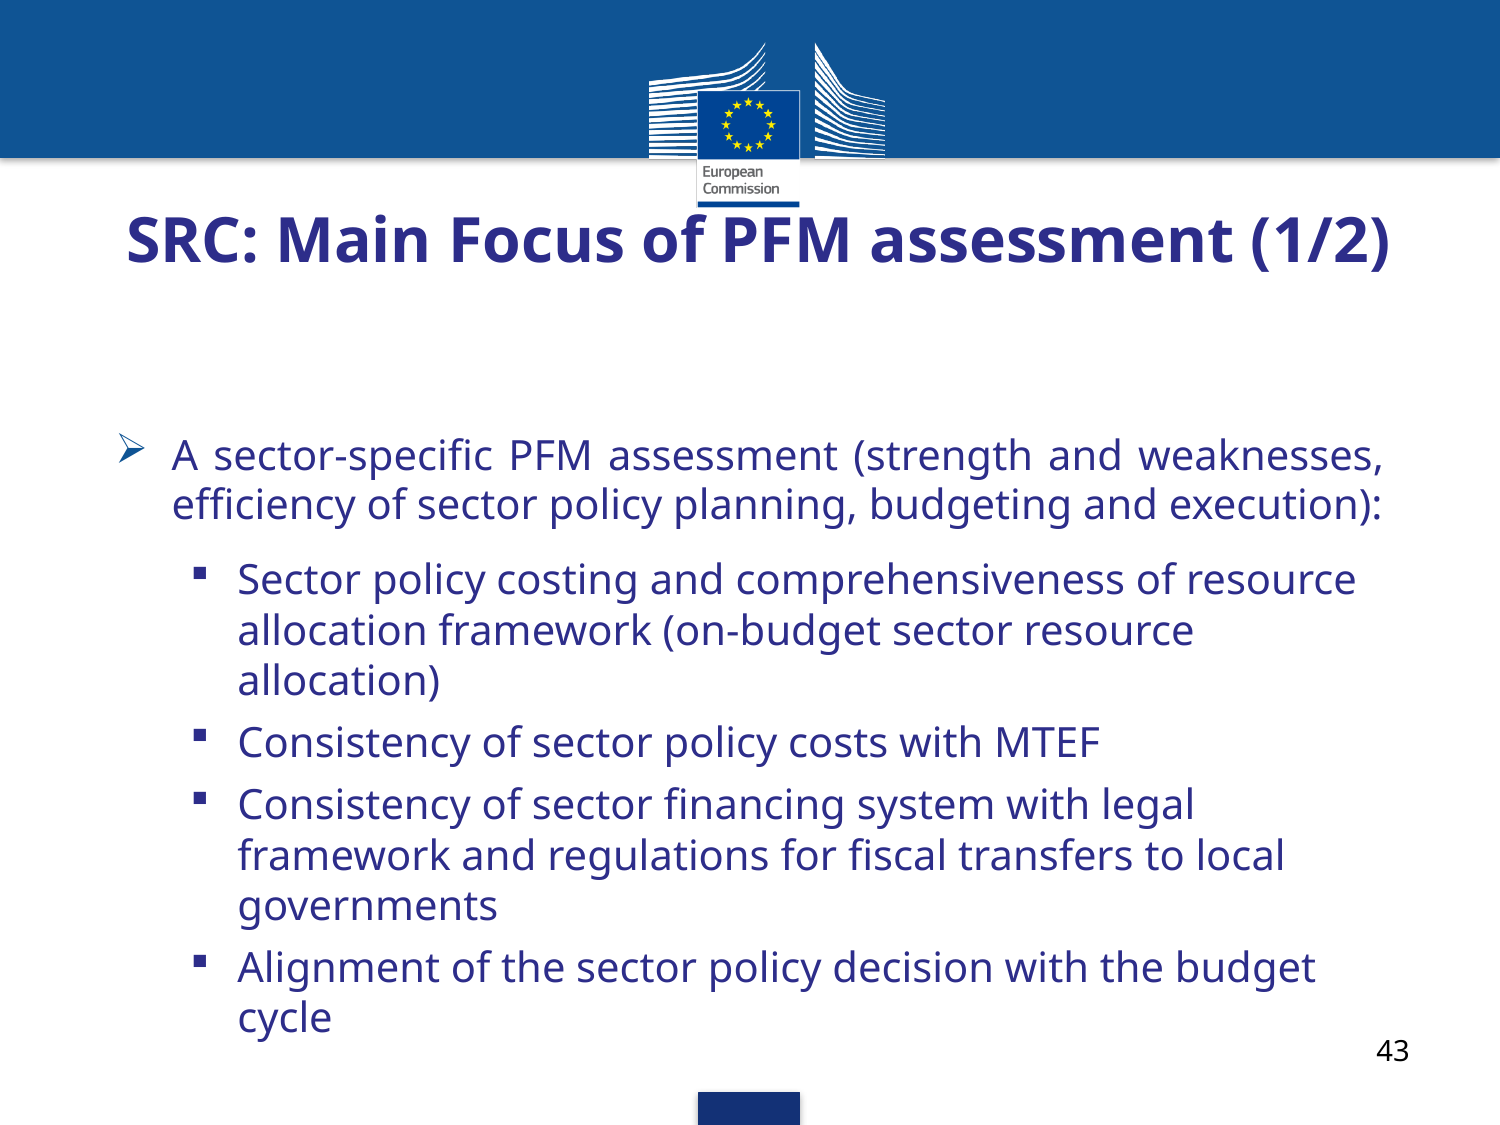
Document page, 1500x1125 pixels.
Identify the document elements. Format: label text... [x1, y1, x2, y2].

picture [649, 42, 885, 160]
title SRC: Main Focus of PFM assessment (1/2) [0, 160, 1460, 315]
slide_number 43 [1074, 1024, 1426, 1103]
list A sector-specific PFM assessment (strength and weaknesses, efficiency of sector policy planning, budgeting and execution): Sector policy costing and comprehensiveness of resource allocation framework (on-budget sector resource allocation) Consistency of sector policy costs with MTEF Consistency of sector financing system with legal framework and regulations for fiscal transfers to local governments Alignment of the sector policy decision with the budget cycle [100, 420, 1400, 1012]
